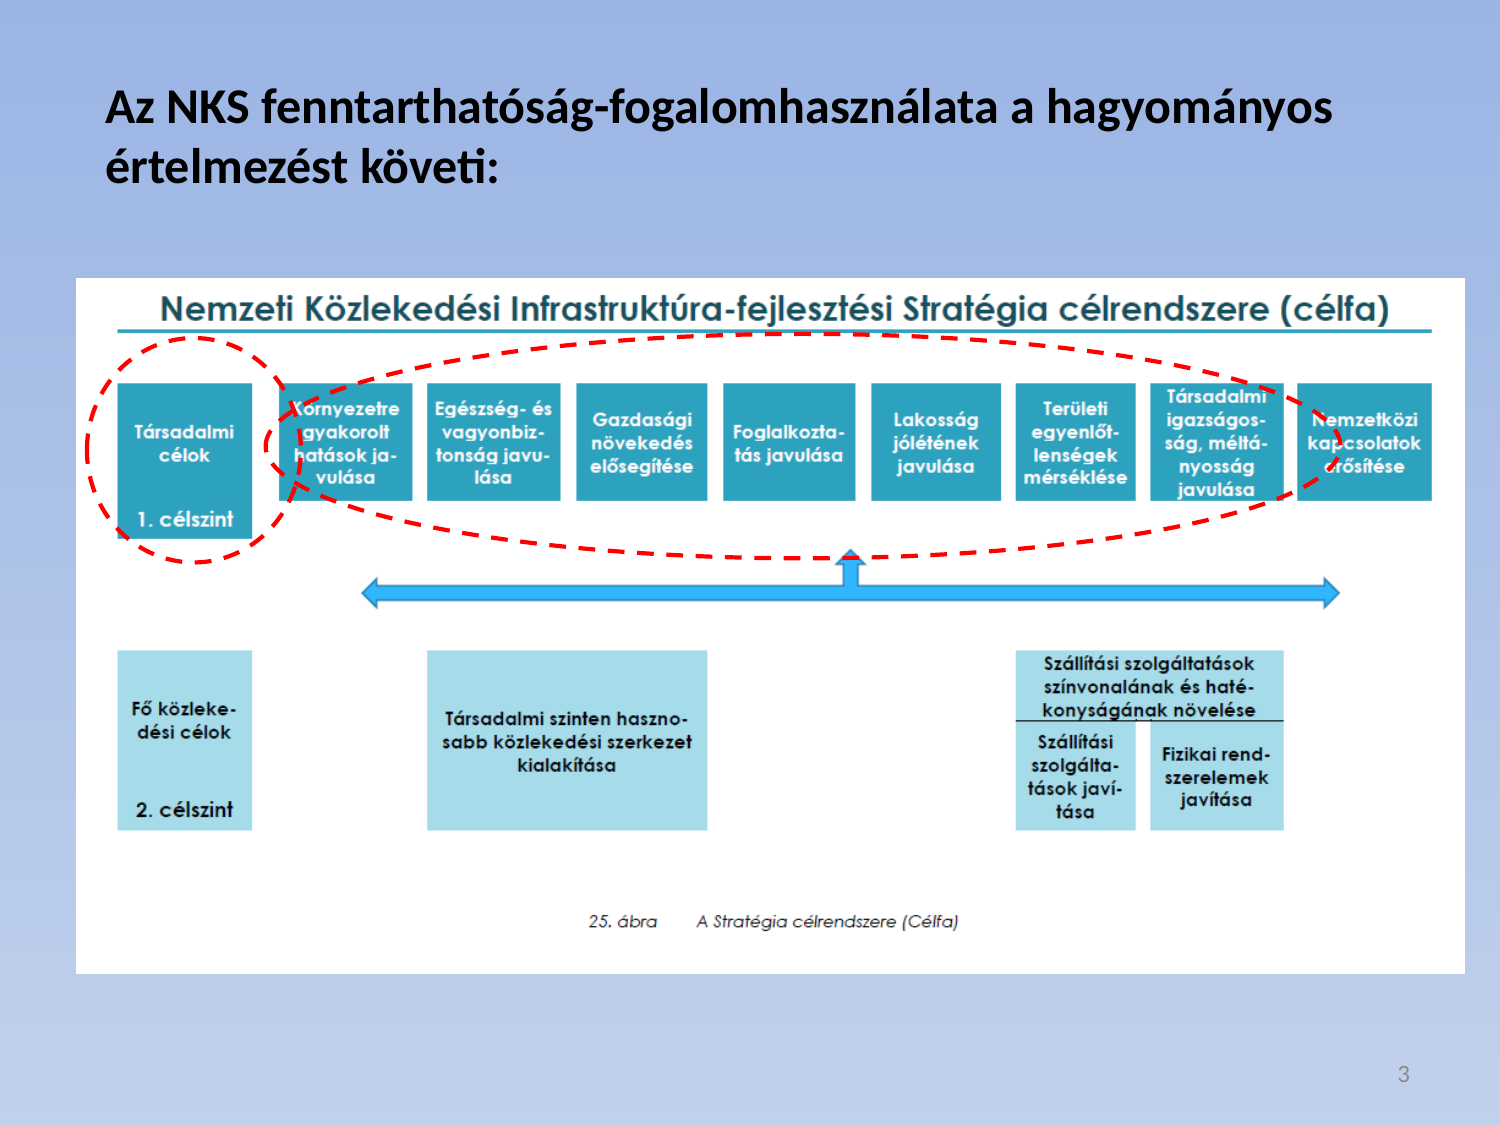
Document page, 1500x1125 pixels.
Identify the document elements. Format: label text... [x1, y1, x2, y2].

text_box Az NKS fenntarthatóság-fogalomhasználata a hagyományos értelmezést követi: [90, 66, 1414, 202]
picture [76, 278, 1465, 974]
slide_number 3 [1074, 1042, 1425, 1103]
